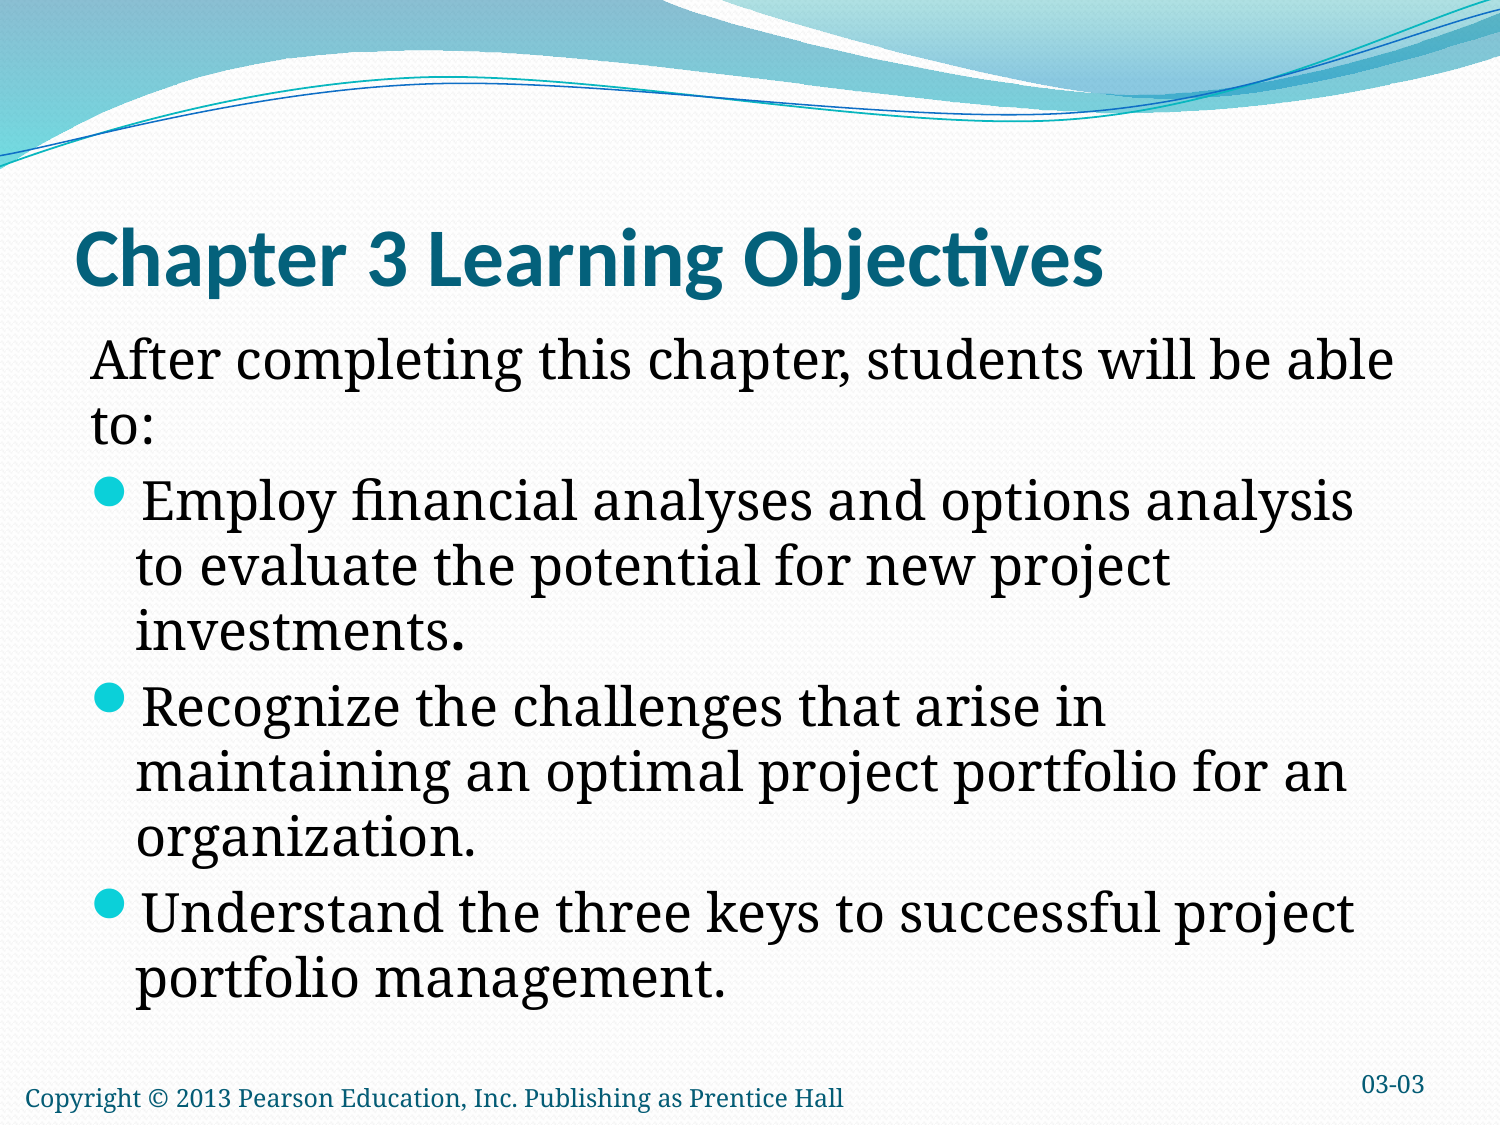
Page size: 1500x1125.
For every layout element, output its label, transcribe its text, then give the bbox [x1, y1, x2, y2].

title Chapter 3 Learning Objectives [74, 115, 1426, 304]
slide_number 03-03 [1299, 1042, 1425, 1103]
list After completing this chapter, students will be able to: Employ financial analyses and options analysis to evaluate the potential for new project investments. Recognize the challenges that arise in maintaining an optimal project portfolio for an organization. Understand the three keys to successful project portfolio management. [74, 317, 1426, 1038]
